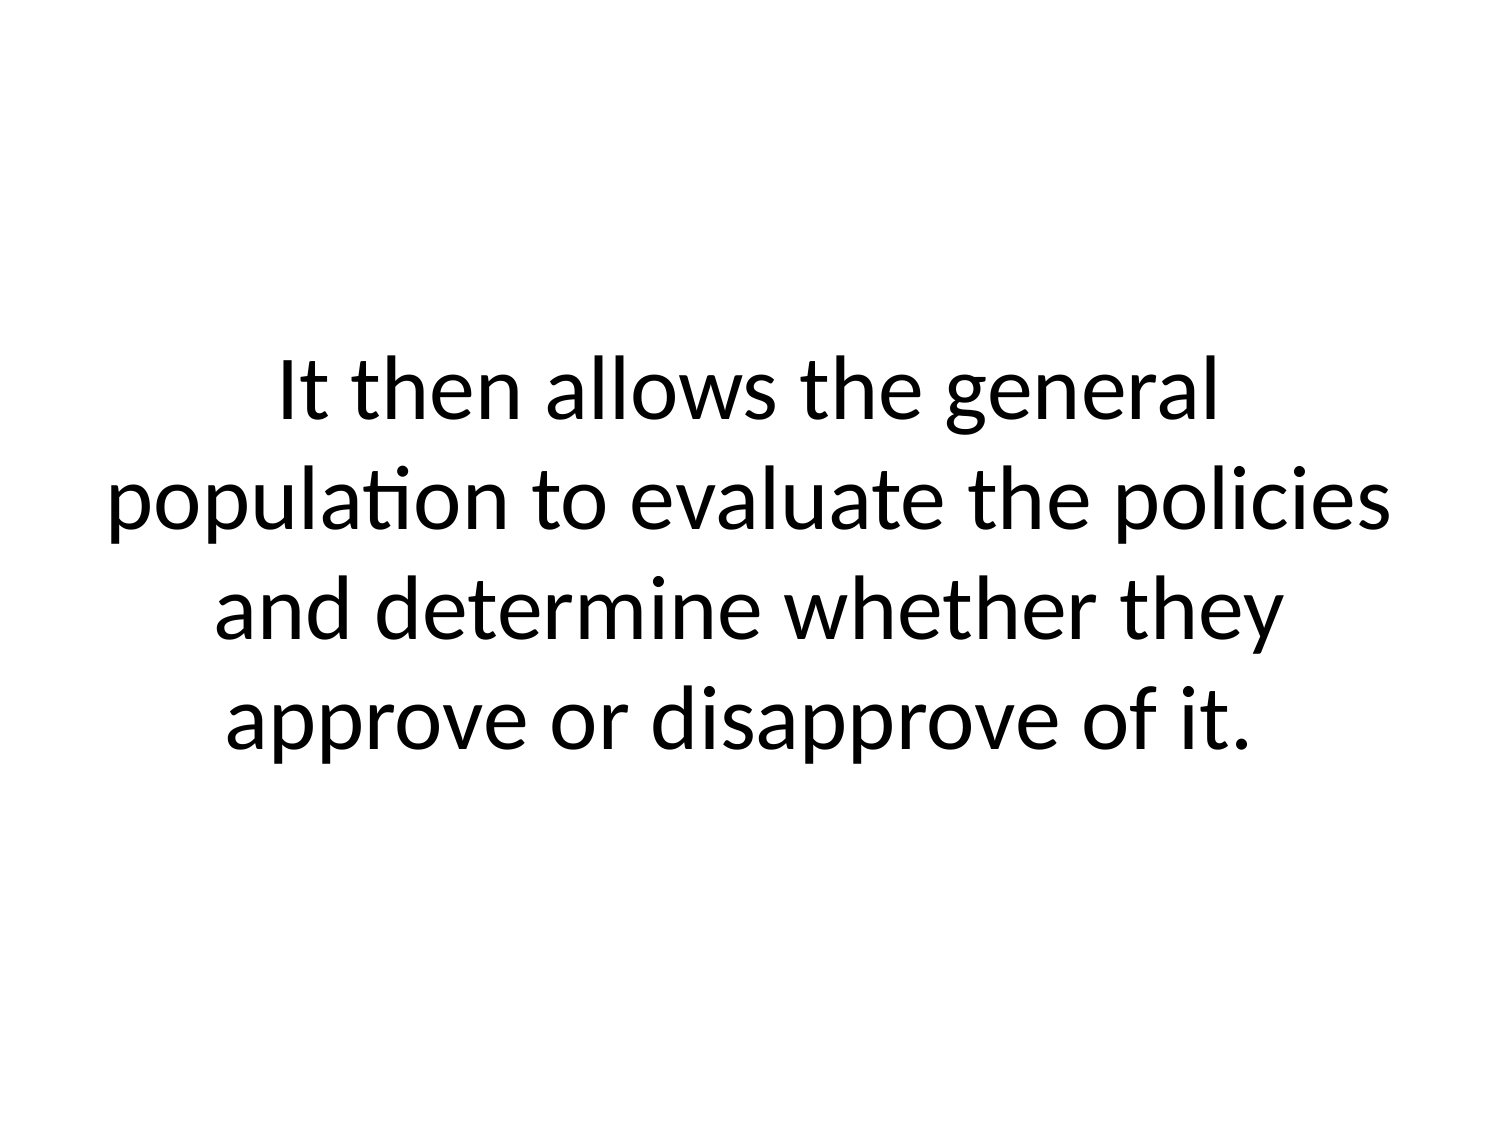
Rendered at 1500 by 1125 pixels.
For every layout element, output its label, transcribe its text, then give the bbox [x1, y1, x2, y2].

title It then allows the general population to evaluate the policies and determine whether they approve or disapprove of it. [74, 44, 1426, 1051]
